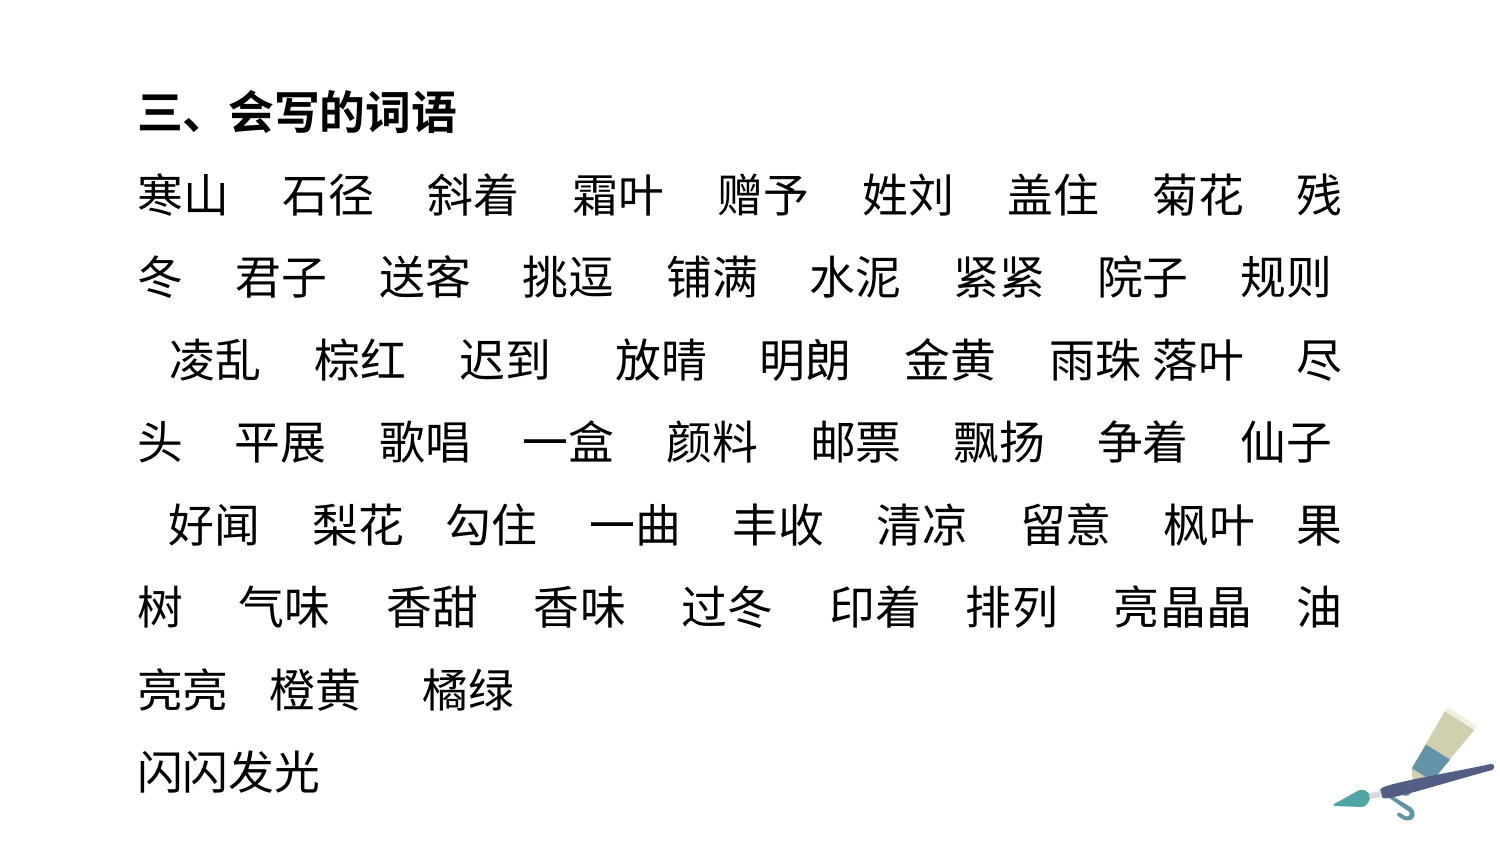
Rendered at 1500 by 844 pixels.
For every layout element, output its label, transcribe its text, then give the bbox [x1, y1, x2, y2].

text_box 三、会写的词语 寒山 石径 斜着 霜叶 赠予 姓刘 盖住 菊花 残冬 君子 送客 挑逗 铺满 水泥 紧紧 院子 规则 凌乱 棕红 迟到 放晴 明朗 金黄 雨珠 落叶 尽头 平展 歌唱 一盒 颜料 邮票 飘扬 争着 仙子 好闻 梨花 勾住 一曲 丰收 清凉 留意 枫叶 果树 气味 香甜 香味 过冬 印着 排列 亮晶晶 油亮亮 橙黄 橘绿 闪闪发光 [122, 49, 1358, 806]
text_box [1358, 708, 1481, 844]
